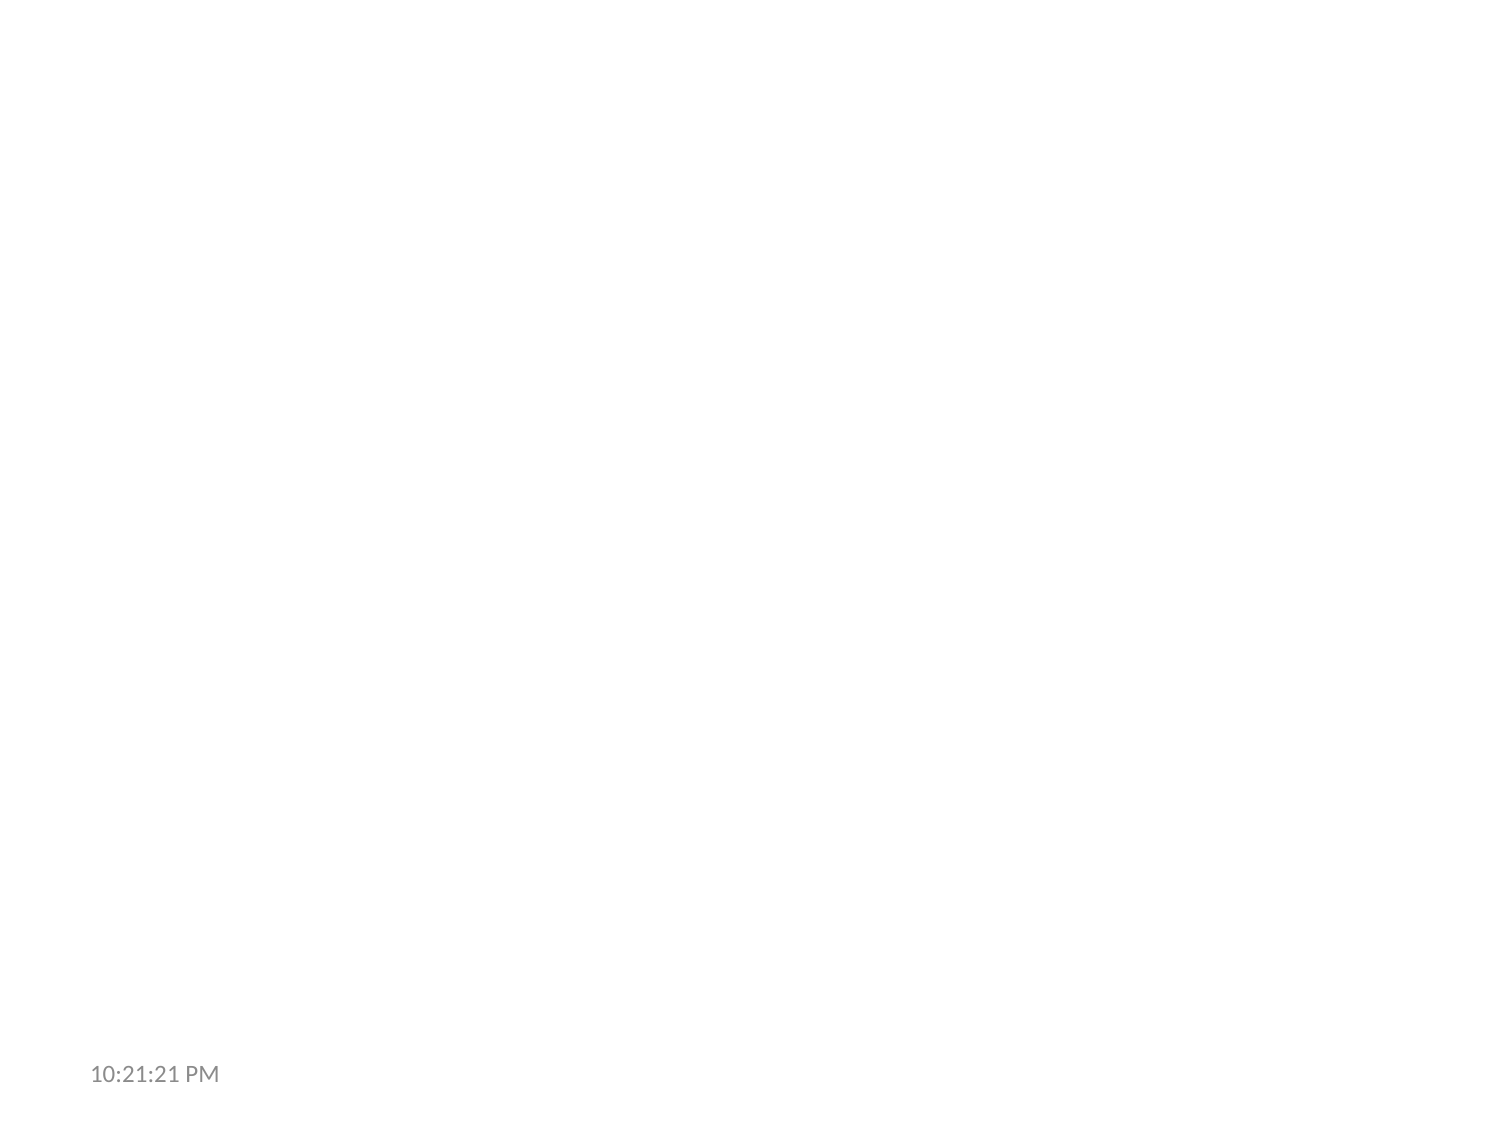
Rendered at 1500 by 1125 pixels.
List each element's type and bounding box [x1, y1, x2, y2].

slide_number [75, 1042, 425, 1103]
